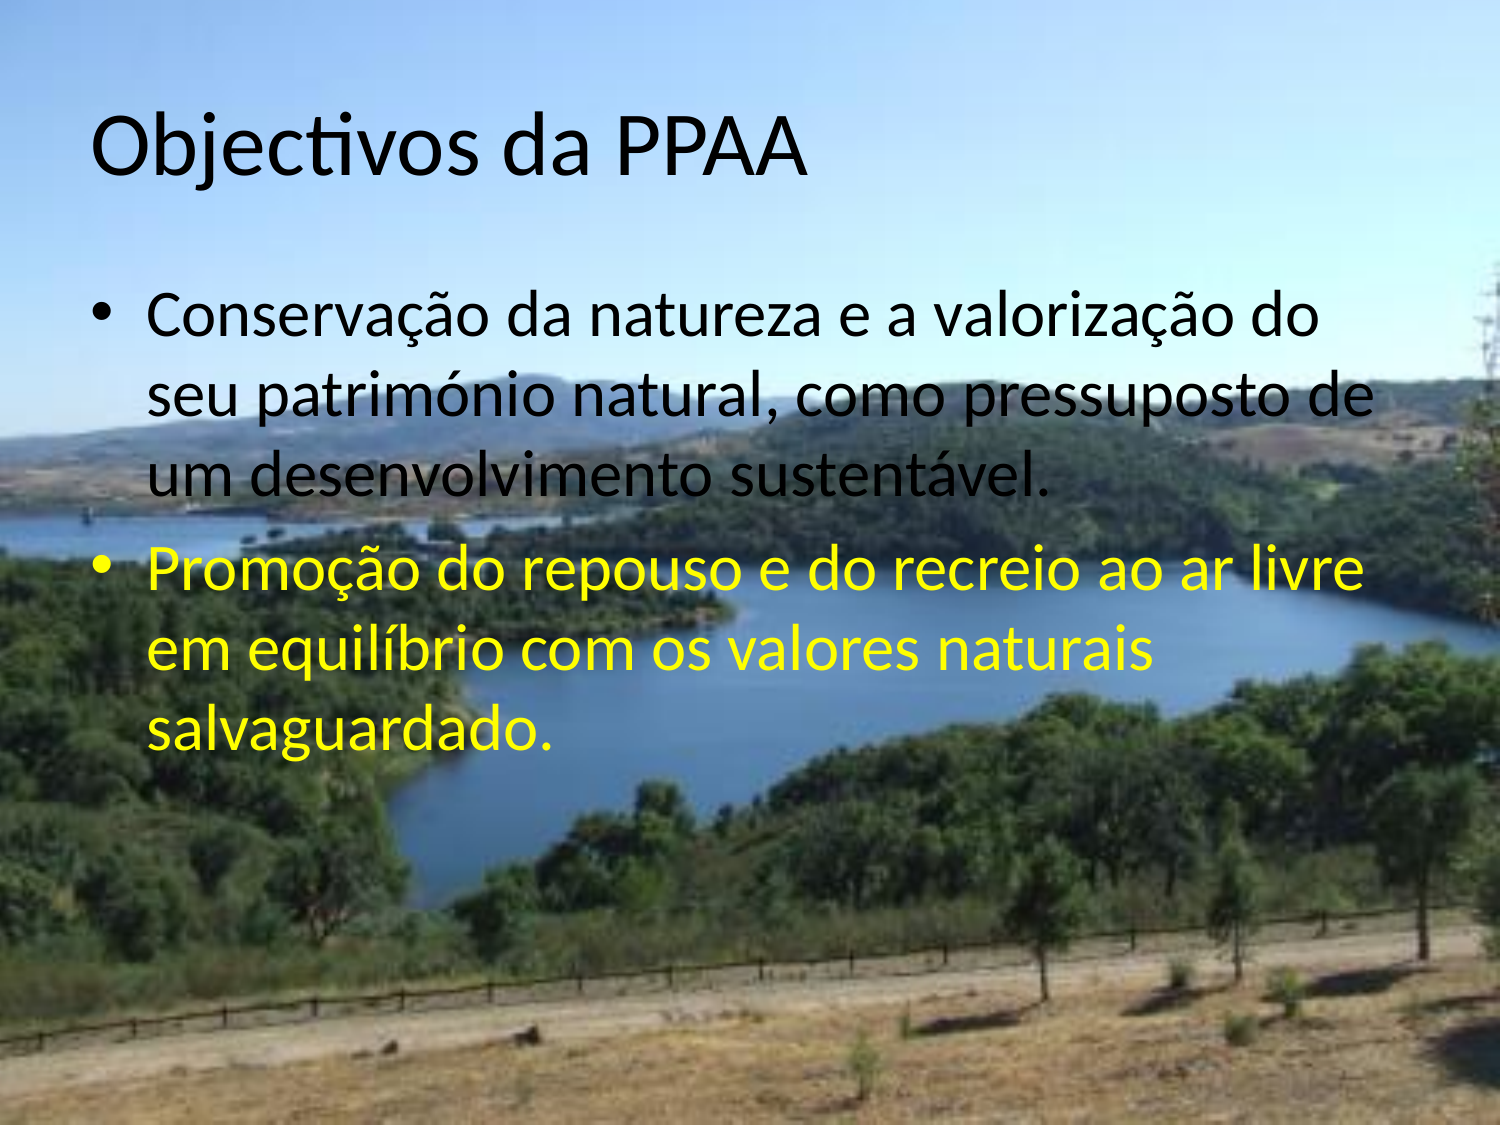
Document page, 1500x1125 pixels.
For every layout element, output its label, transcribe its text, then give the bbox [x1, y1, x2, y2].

list Conservação da natureza e a valorização do seu património natural, como pressuposto de um desenvolvimento sustentável. Promoção do repouso e do recreio ao ar livre em equilíbrio com os valores naturais salvaguardado. [75, 262, 1425, 1005]
picture [0, 0, 1500, 1125]
title Objectivos da PPAA [75, 45, 1425, 233]
